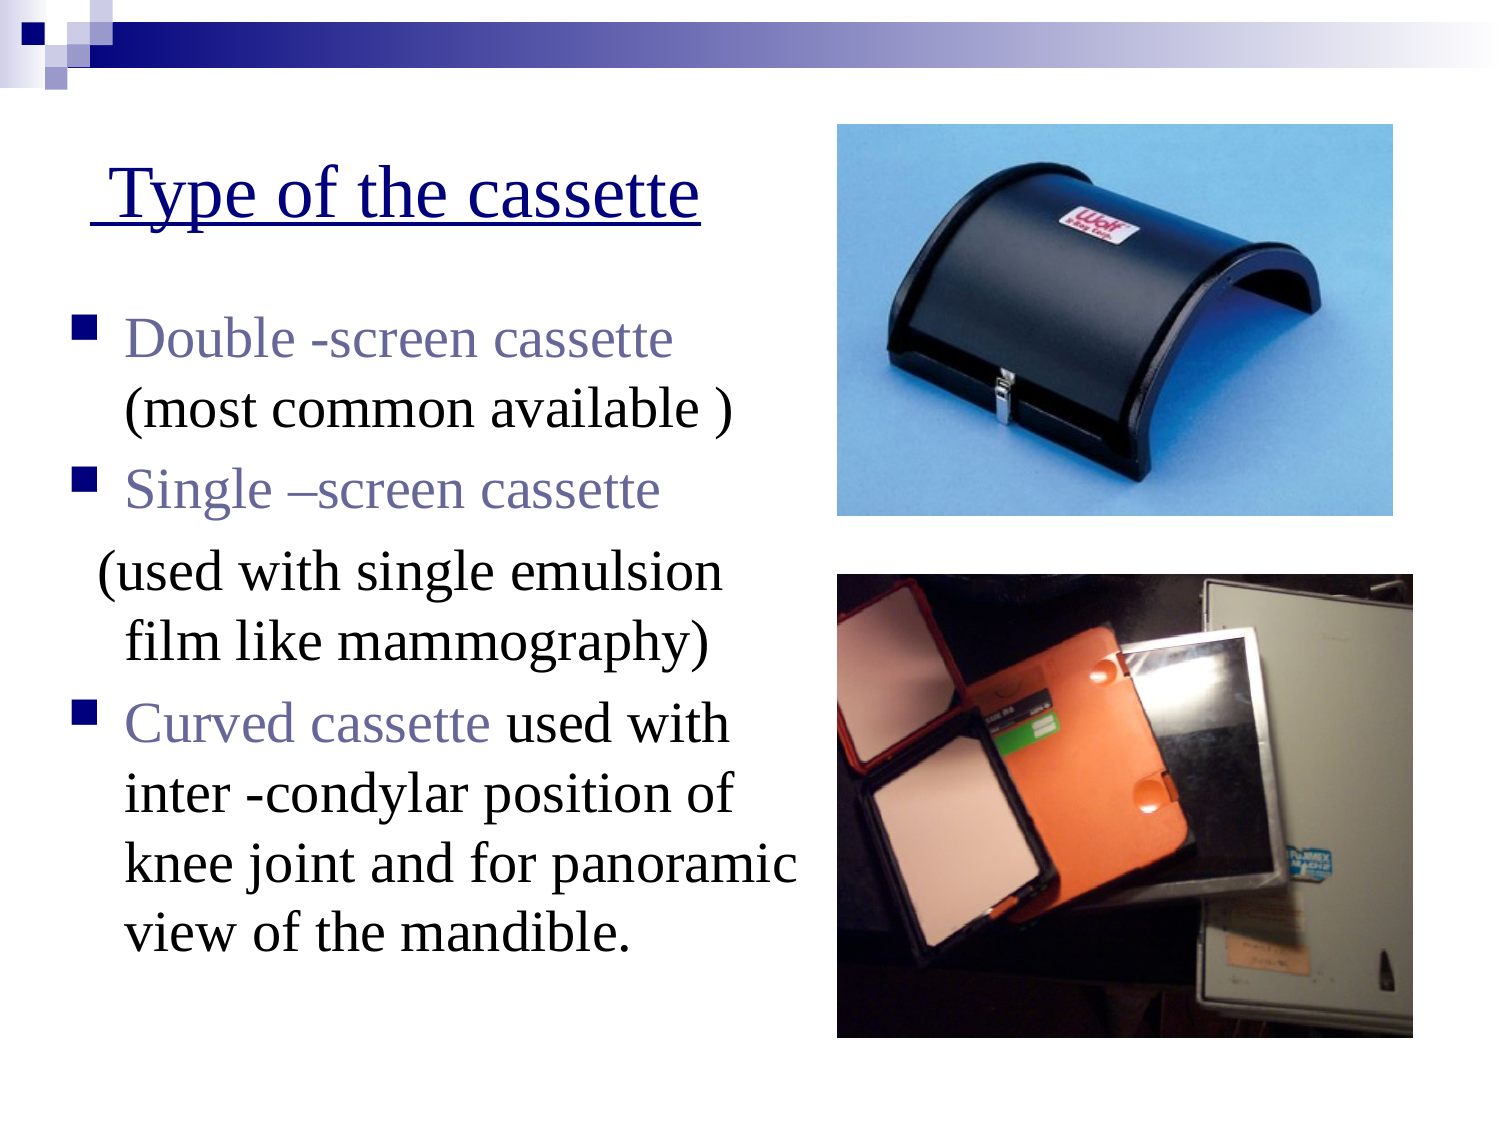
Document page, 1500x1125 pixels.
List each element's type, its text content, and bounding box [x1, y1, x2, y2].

picture [837, 124, 1393, 516]
list Double -screen cassette (most common available ) Single –screen cassette (used with single emulsion film like mammography) Curved cassette used with inter -condylar position of knee joint and for panoramic view of the mandible. [52, 290, 822, 929]
picture [837, 574, 1413, 1038]
title Type of the cassette [74, 74, 1426, 301]
